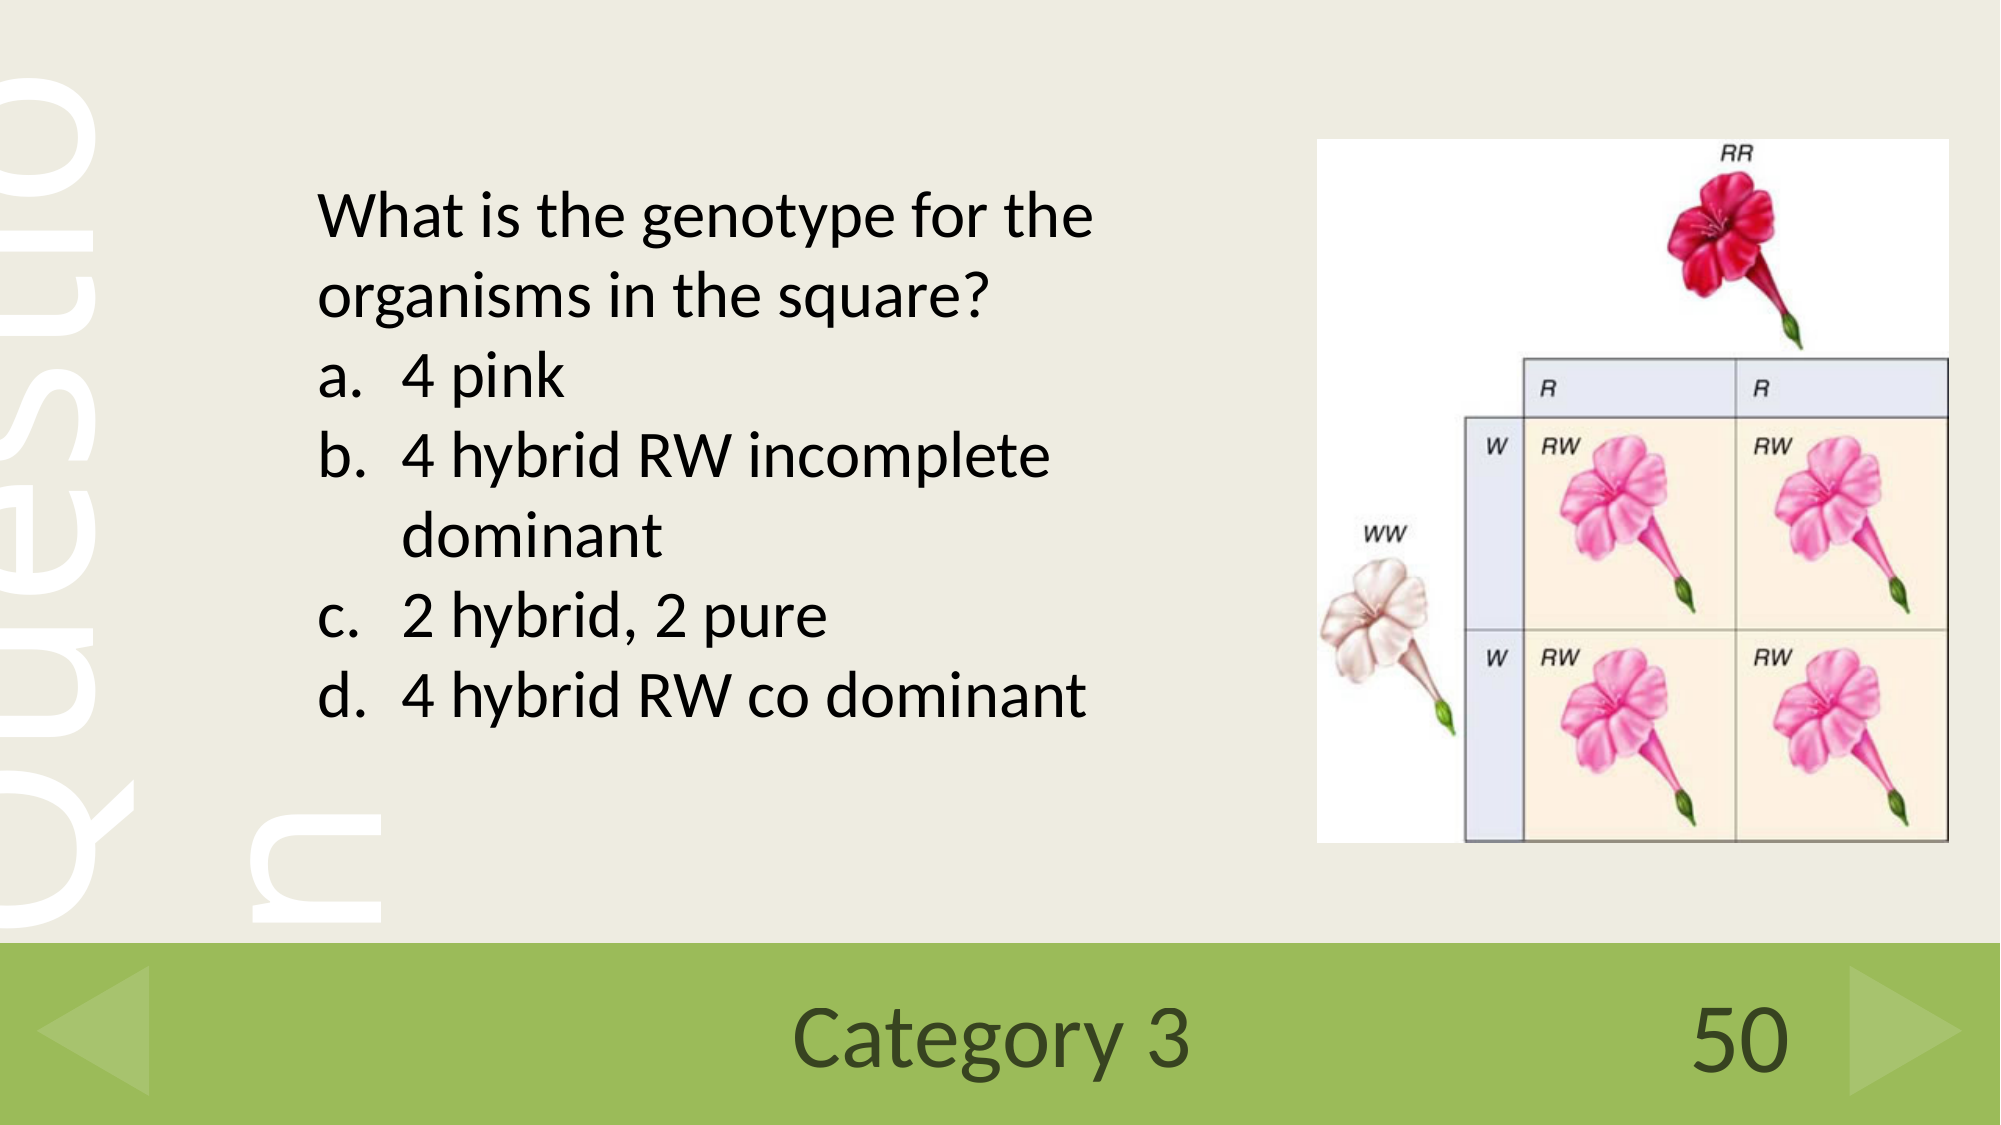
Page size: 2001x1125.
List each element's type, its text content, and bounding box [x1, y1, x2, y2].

title Category 3 [92, 937, 1893, 1125]
list What is the genotype for the organisms in the square? 4 pink 4 hybrid RW incomplete dominant 2 hybrid, 2 pure 4 hybrid RW co dominant [302, 139, 1262, 843]
picture [1317, 139, 1950, 843]
